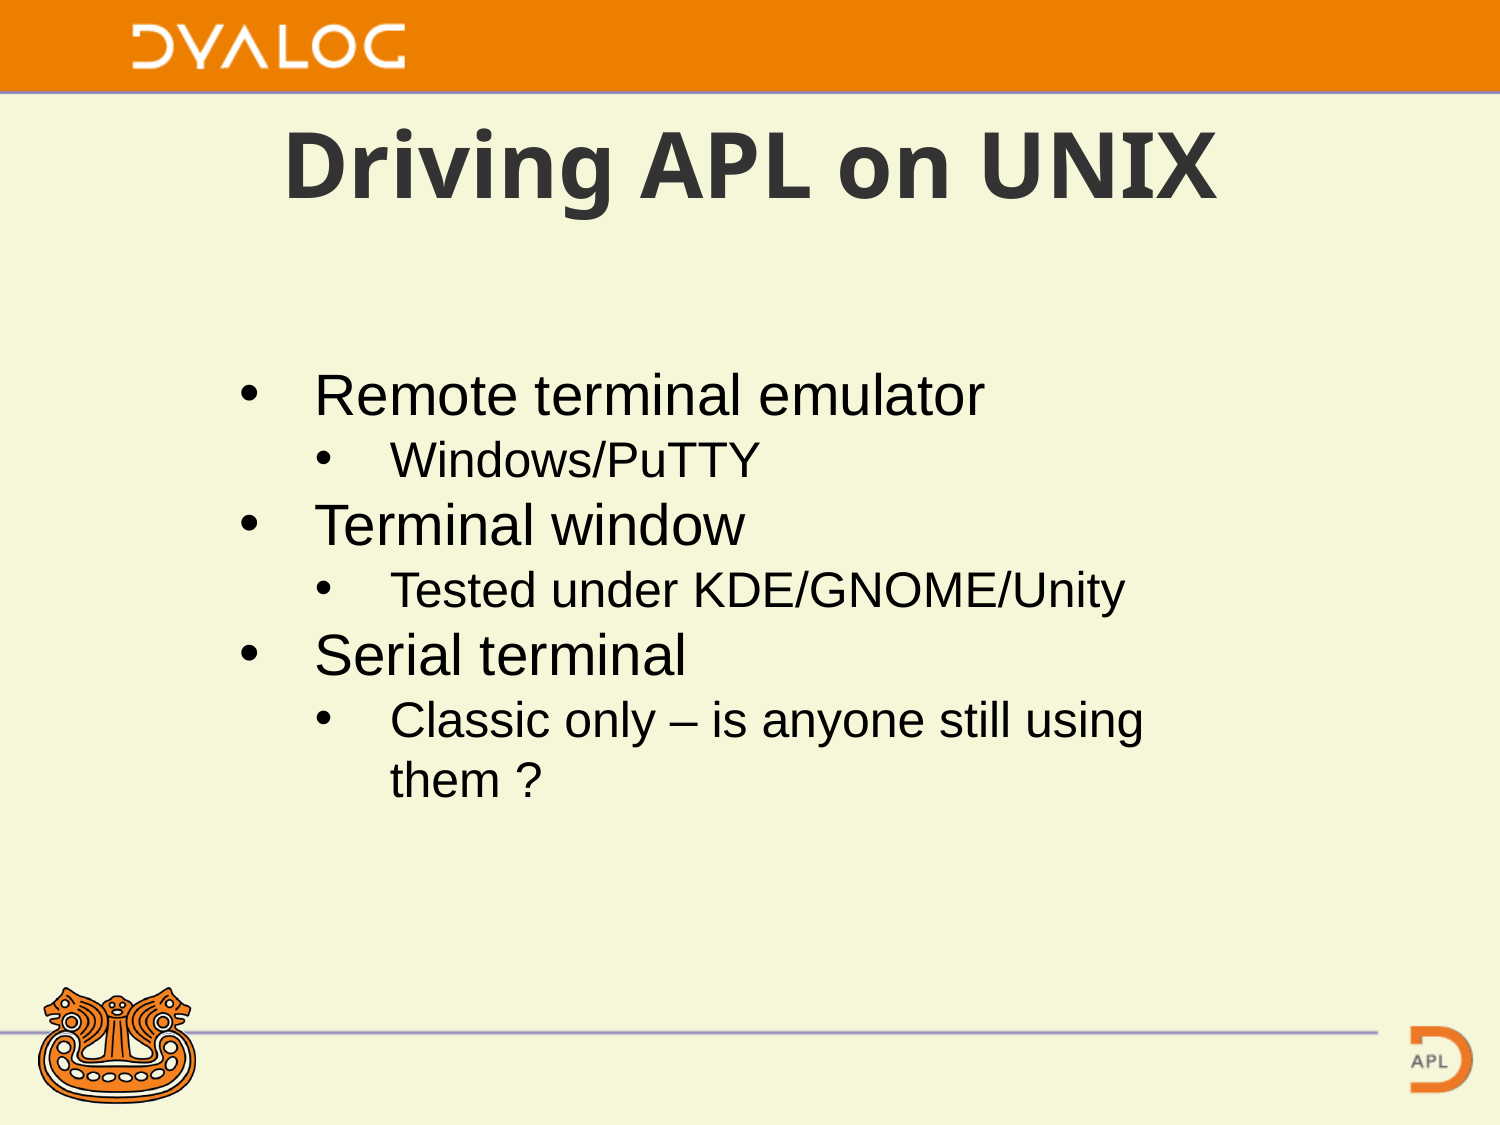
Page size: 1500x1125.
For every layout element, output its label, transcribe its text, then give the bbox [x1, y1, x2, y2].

picture [0, 0, 1500, 1125]
subtitle Remote terminal emulator Windows/PuTTY Terminal window Tested under KDE/GNOME/Unity Serial terminal Classic only – is anyone still using them ? [225, 349, 1275, 925]
title Driving APL on UNIX [112, 99, 1388, 288]
